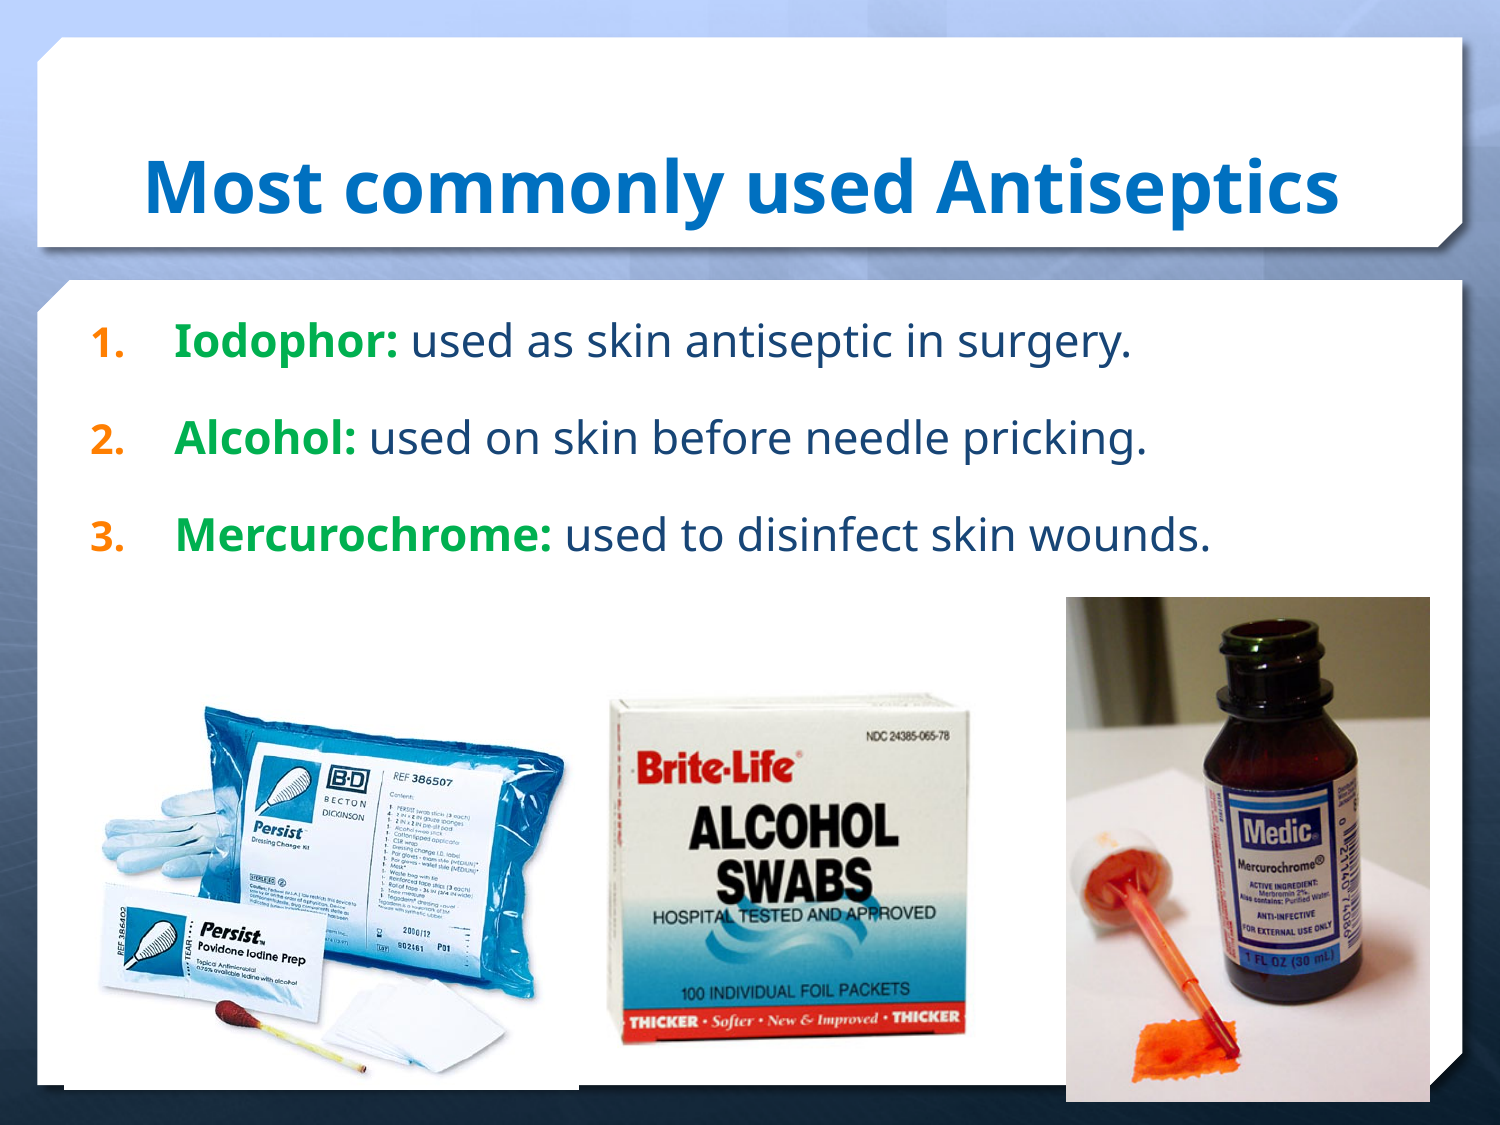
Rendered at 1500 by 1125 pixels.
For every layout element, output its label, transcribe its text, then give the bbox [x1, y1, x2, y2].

picture [63, 679, 579, 1091]
list Iodophor: used as skin antiseptic in surgery. Alcohol: used on skin before needle pricking. Mercurochrome: used to disinfect skin wounds. [75, 304, 1425, 1005]
picture [585, 679, 993, 1059]
picture [1065, 597, 1430, 1103]
title Most commonly used Antiseptics [127, 48, 1372, 236]
